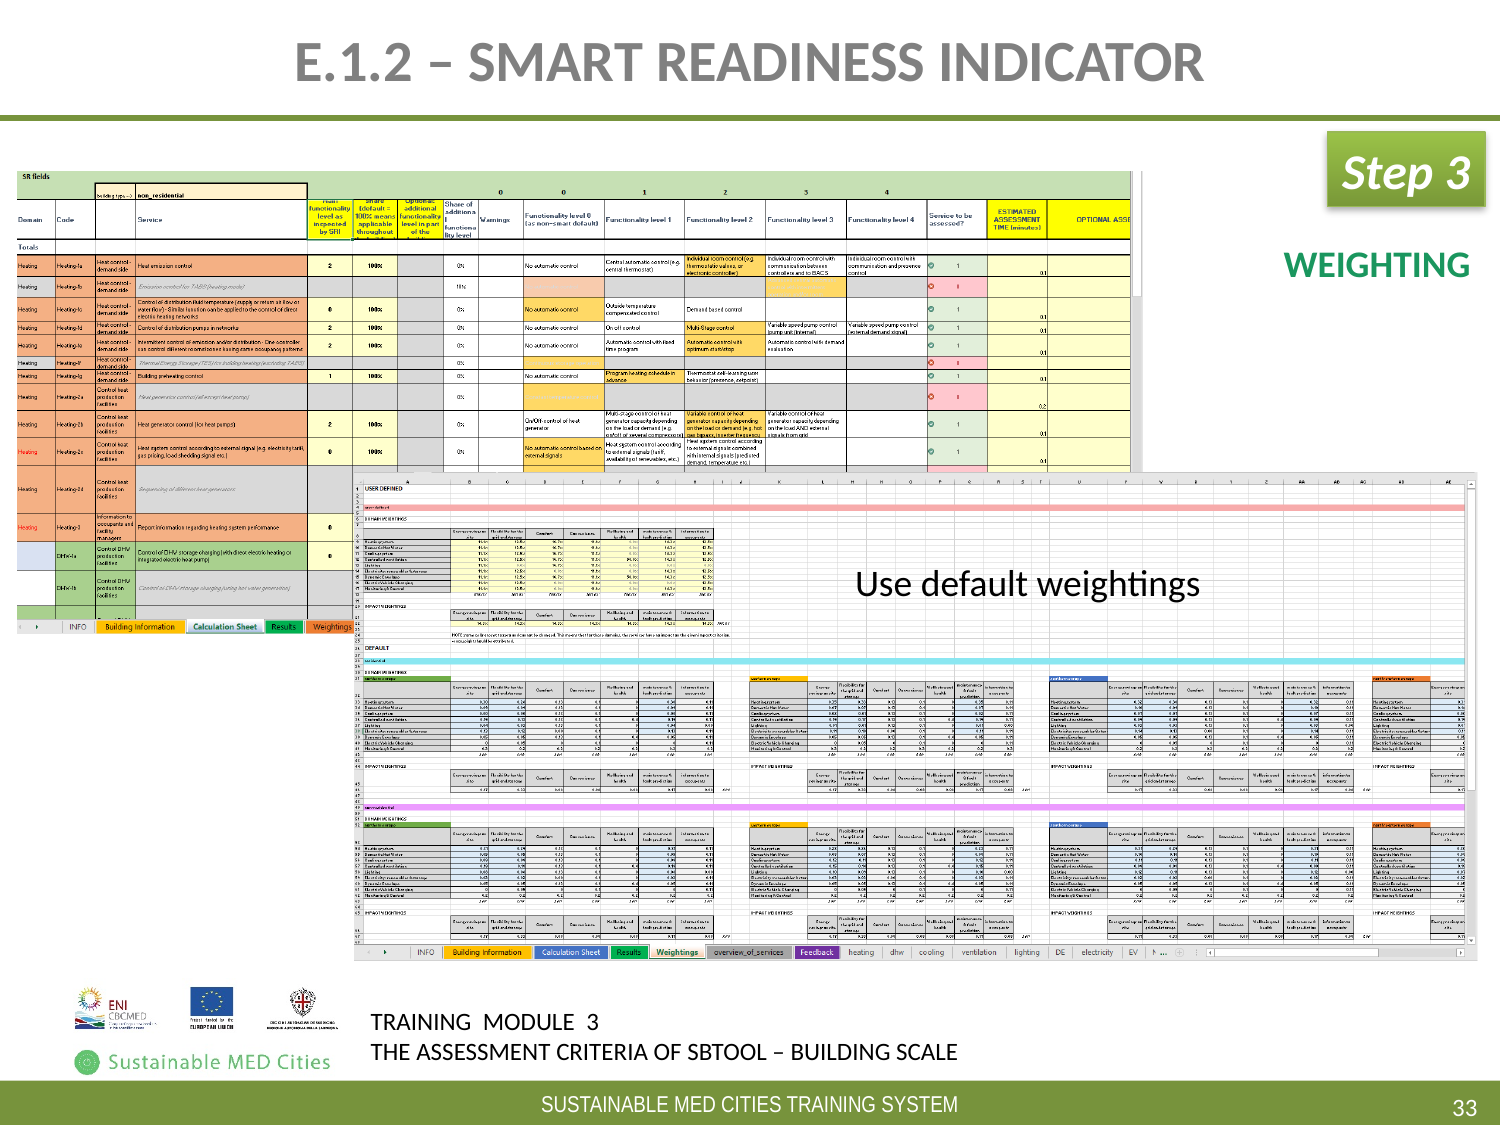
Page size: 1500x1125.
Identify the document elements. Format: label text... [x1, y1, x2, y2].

title E.1.2 – SMART READINESS INDICATOR [0, 0, 1500, 117]
slide_number 33 [1142, 1076, 1493, 1125]
picture [17, 171, 1143, 634]
text_box WEIGHTING [1146, 232, 1486, 292]
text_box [353, 472, 1480, 962]
text_box Step 3 [1327, 131, 1486, 207]
picture [62, 978, 356, 1080]
